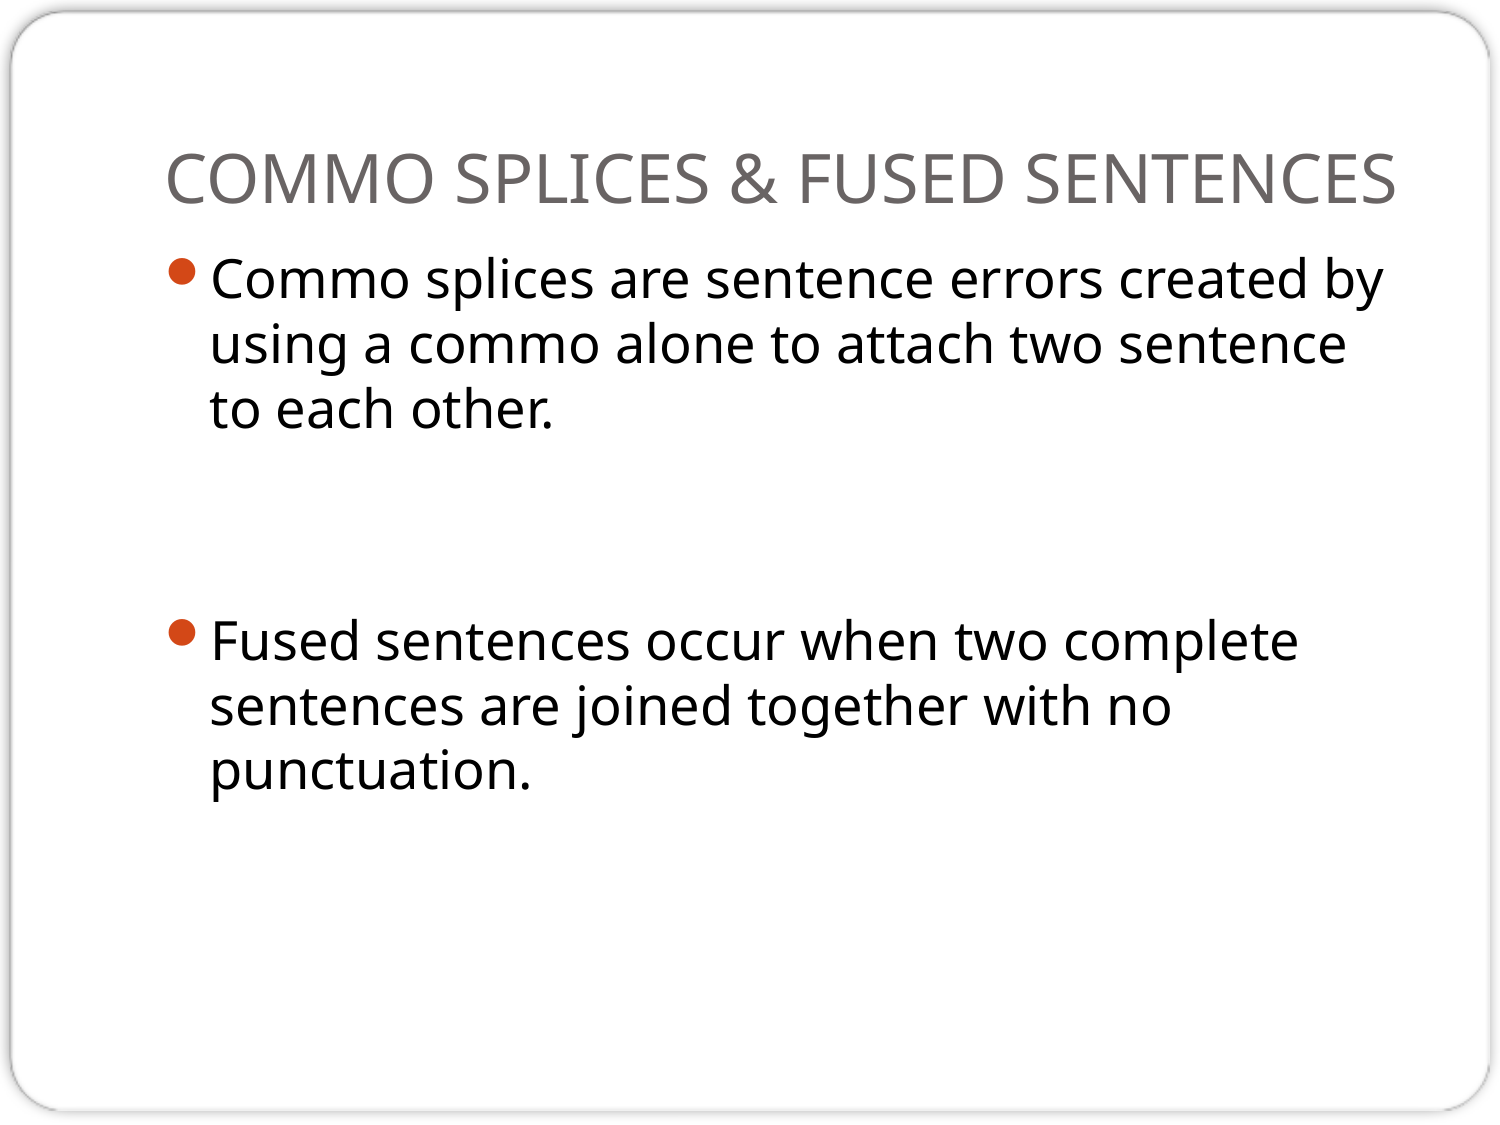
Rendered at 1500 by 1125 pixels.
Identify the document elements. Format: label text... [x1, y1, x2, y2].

list Commo splices are sentence errors created by using a commo alone to attach two sentence to each other. Fused sentences occur when two complete sentences are joined together with no punctuation. [150, 237, 1425, 988]
title COMMO SPLICES & FUSED SENTENCES [150, 45, 1425, 233]
